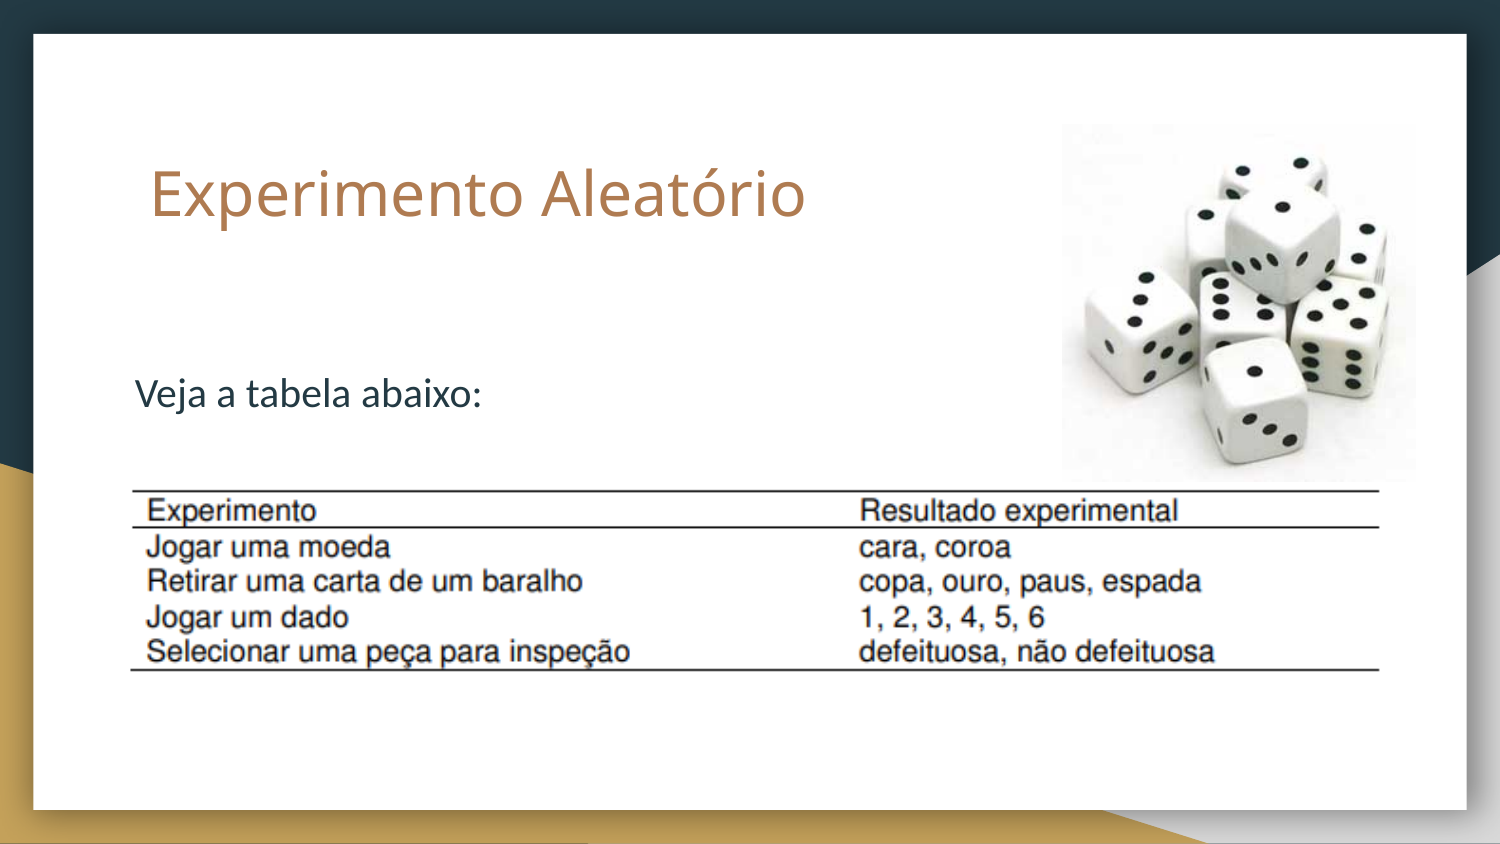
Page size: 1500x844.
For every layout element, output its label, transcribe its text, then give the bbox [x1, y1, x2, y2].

picture [129, 485, 1392, 680]
list Veja a tabela abaixo: [119, 342, 1005, 763]
picture [1061, 124, 1417, 482]
title Experimento Aleatório [134, 138, 1056, 296]
